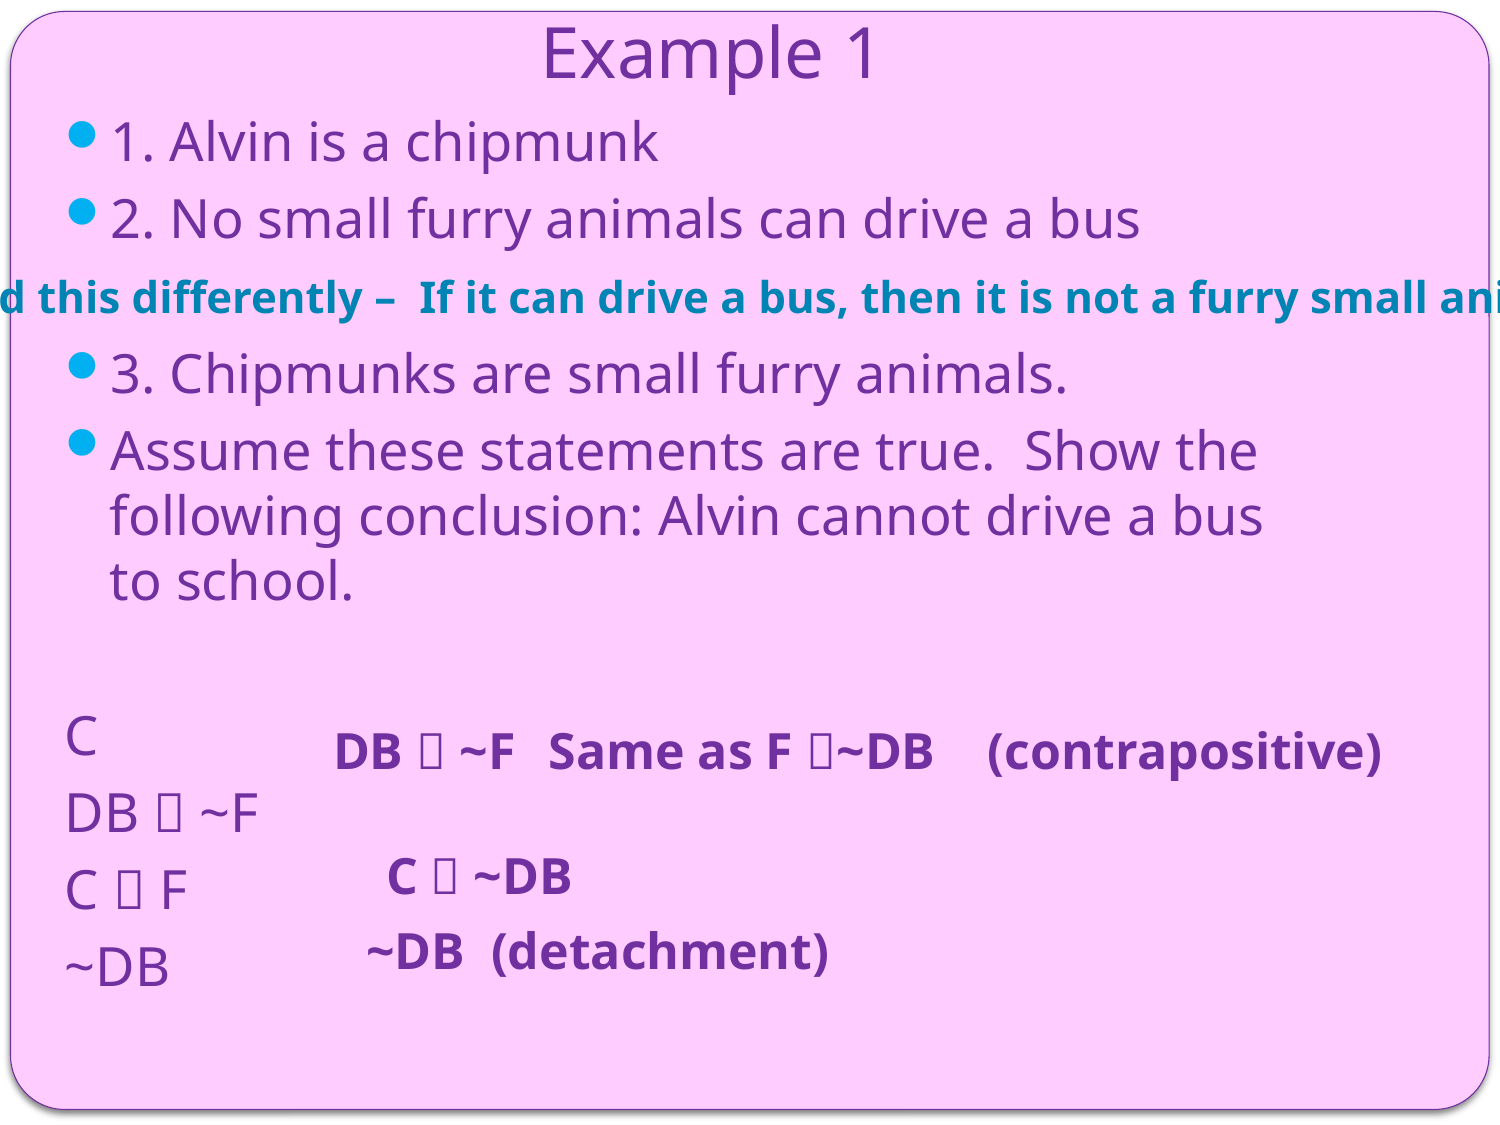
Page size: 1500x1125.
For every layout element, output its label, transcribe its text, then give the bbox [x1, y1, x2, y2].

list 1. Alvin is a chipmunk 2. No small furry animals can drive a bus 3. Chipmunks are small furry animals. Assume these statements are true. Show the following conclusion: Alvin cannot drive a bus to school. C DB  ~F C  F ~DB [50, 99, 1325, 262]
text_box C  ~DB [371, 837, 588, 913]
list 1. Alvin is a chipmunk 2. No small furry animals can drive a bus 3. Chipmunks are small furry animals. Assume these statements are true. Show the following conclusion: Alvin cannot drive a bus to school. C DB  ~F C  F ~DB [50, 330, 1325, 1088]
title Example 1 [75, 0, 1350, 108]
text_box Same as F ~DB (contrapositive) [533, 712, 1398, 788]
text_box DB  ~F [318, 712, 533, 788]
text_box ~DB (detachment) [351, 912, 845, 988]
text_box Word this differently – If it can drive a bus, then it is not a furry small animal. [0, 262, 1500, 330]
